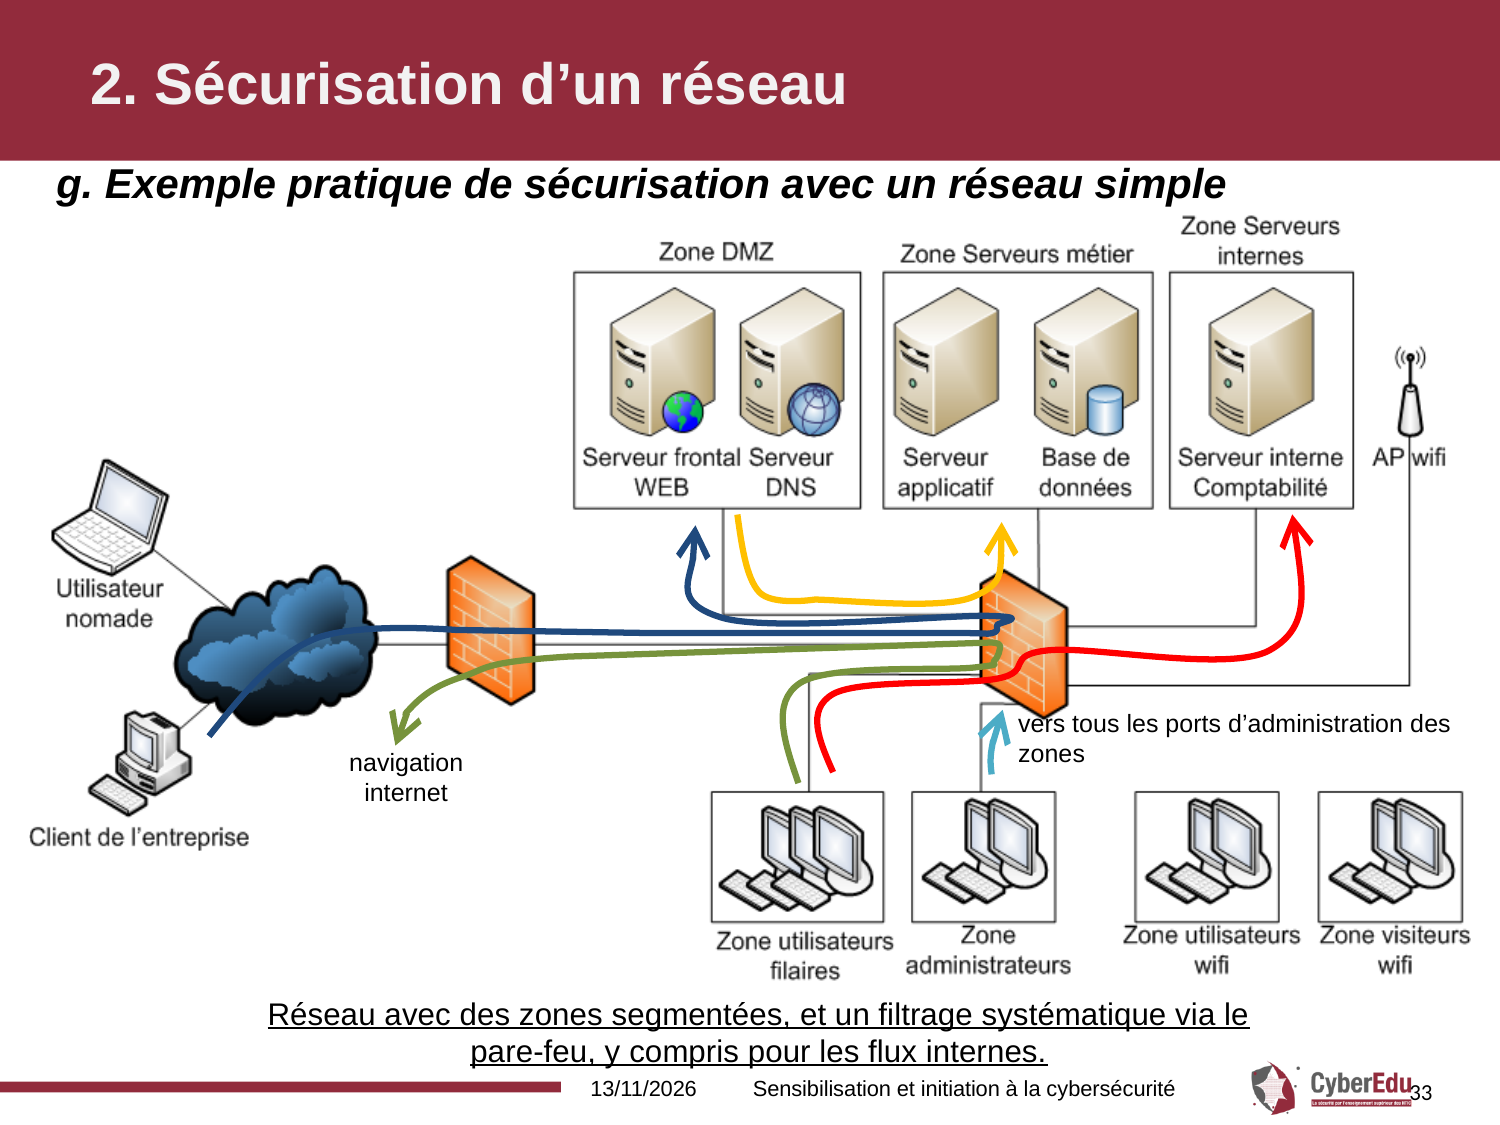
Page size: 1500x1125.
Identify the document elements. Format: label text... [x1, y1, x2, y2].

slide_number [561, 1076, 727, 1118]
text_box g. Exemple pratique de sécurisation avec un réseau simple [41, 149, 1471, 207]
text_box Réseau avec des zones segmentées, et un filtrage systématique via le pare-feu, y compris pour les flux internes. [224, 996, 1294, 1076]
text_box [29, 207, 1471, 987]
footer Sensibilisation et initiation à la cybersécurité [738, 1076, 1236, 1118]
title 2. Sécurisation d’un réseau [75, 1, 1425, 149]
picture [1246, 1060, 1412, 1115]
